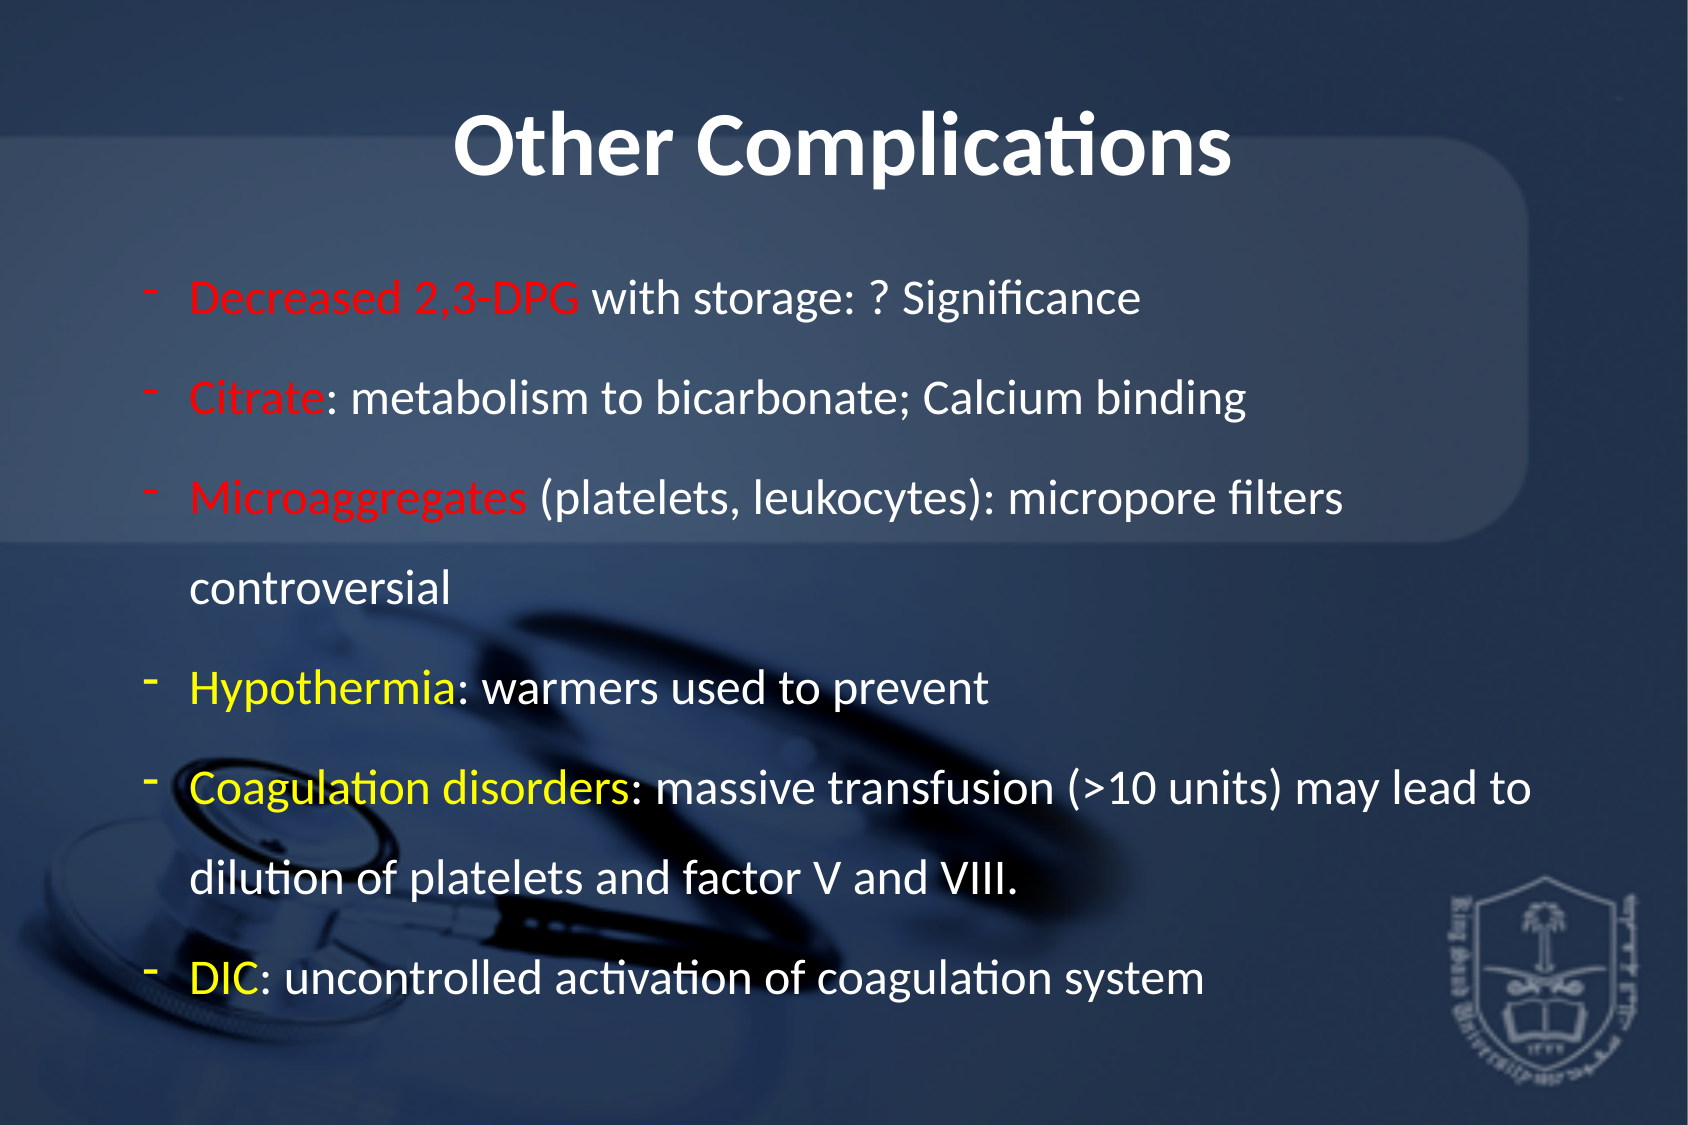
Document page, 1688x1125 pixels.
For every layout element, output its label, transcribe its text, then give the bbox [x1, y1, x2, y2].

title Other Complications [84, 45, 1604, 233]
picture [0, 0, 1688, 1125]
list Decreased 2,3-DPG with storage: ? Significance Citrate: metabolism to bicarbonate; Calcium binding Microaggregates (platelets, leukocytes): micropore filters controversial Hypothermia: warmers used to prevent Coagulation disorders: massive transfusion (>10 units) may lead to dilution of platelets and factor V and VIII. DIC: uncontrolled activation of coagulation system [52, 227, 1572, 970]
